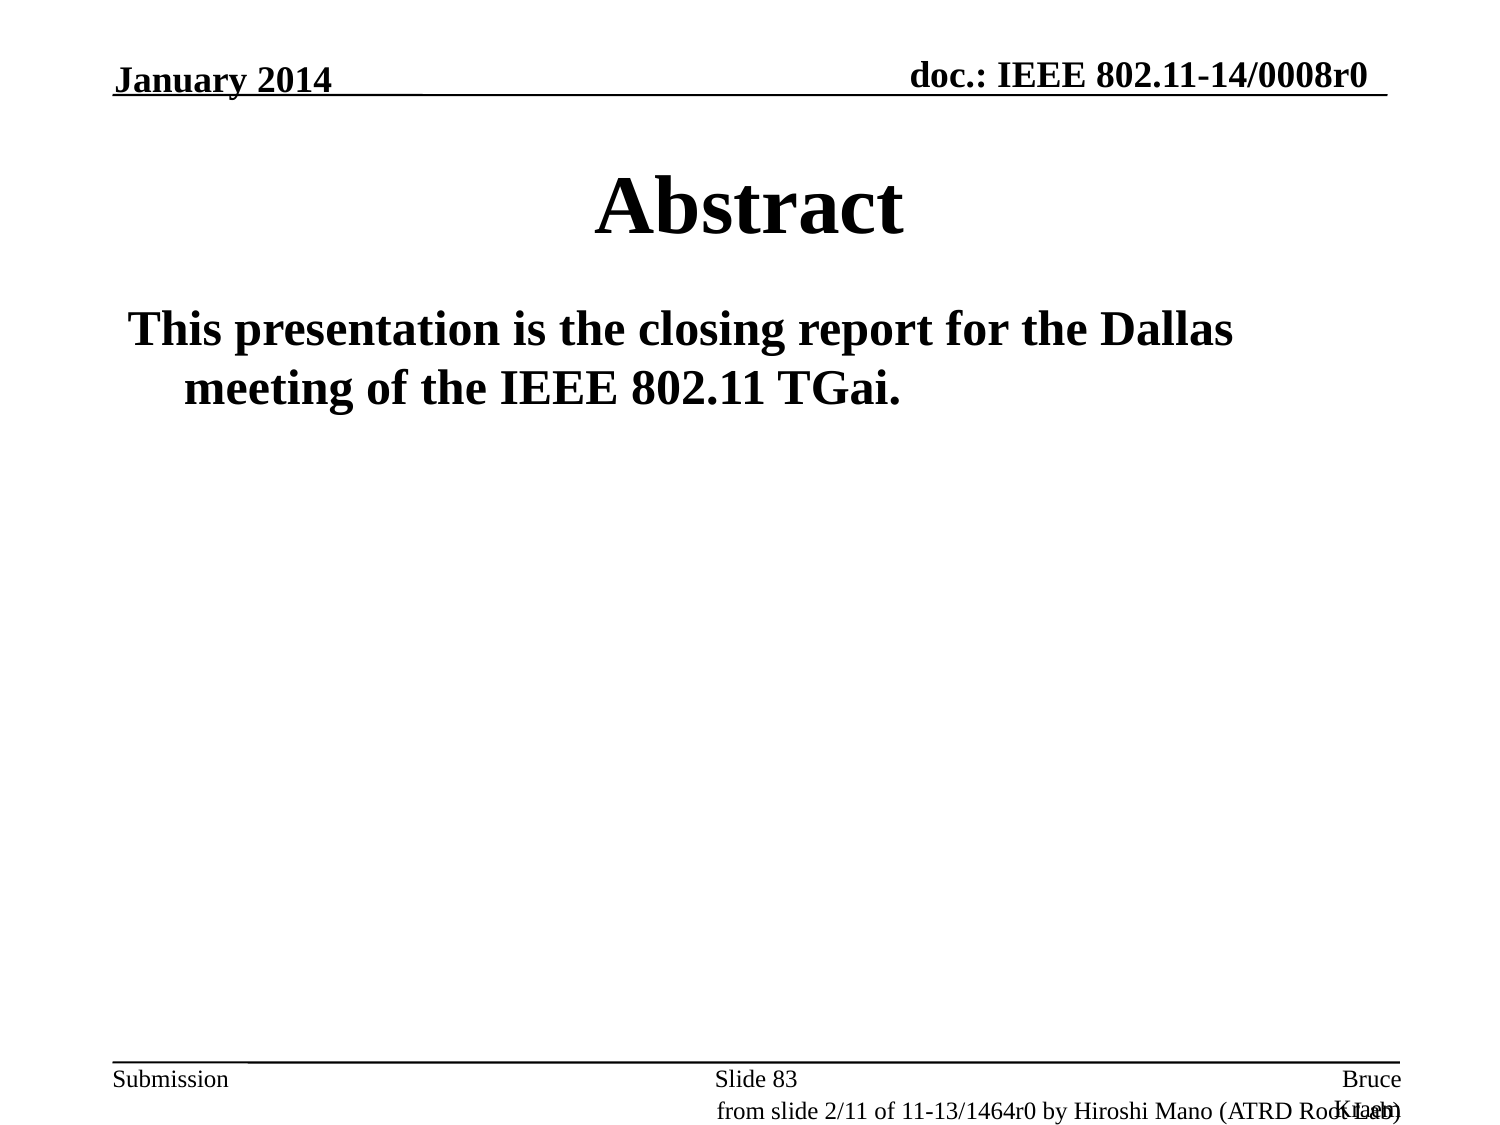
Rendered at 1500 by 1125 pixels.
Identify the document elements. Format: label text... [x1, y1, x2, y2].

text_box from slide 2/11 of 11-13/1464r0 by Hiroshi Mano (ATRD Root Lab) [343, 1087, 1417, 1125]
list This presentation is the closing report for the Dallas meeting of the IEEE 802.11 TGai. [112, 287, 1425, 963]
slide_number Slide 83 [712, 1062, 800, 1087]
title Abstract [112, 112, 1388, 287]
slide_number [114, 54, 335, 100]
footer Bruce Kraemer, Marvell [1325, 1062, 1402, 1087]
